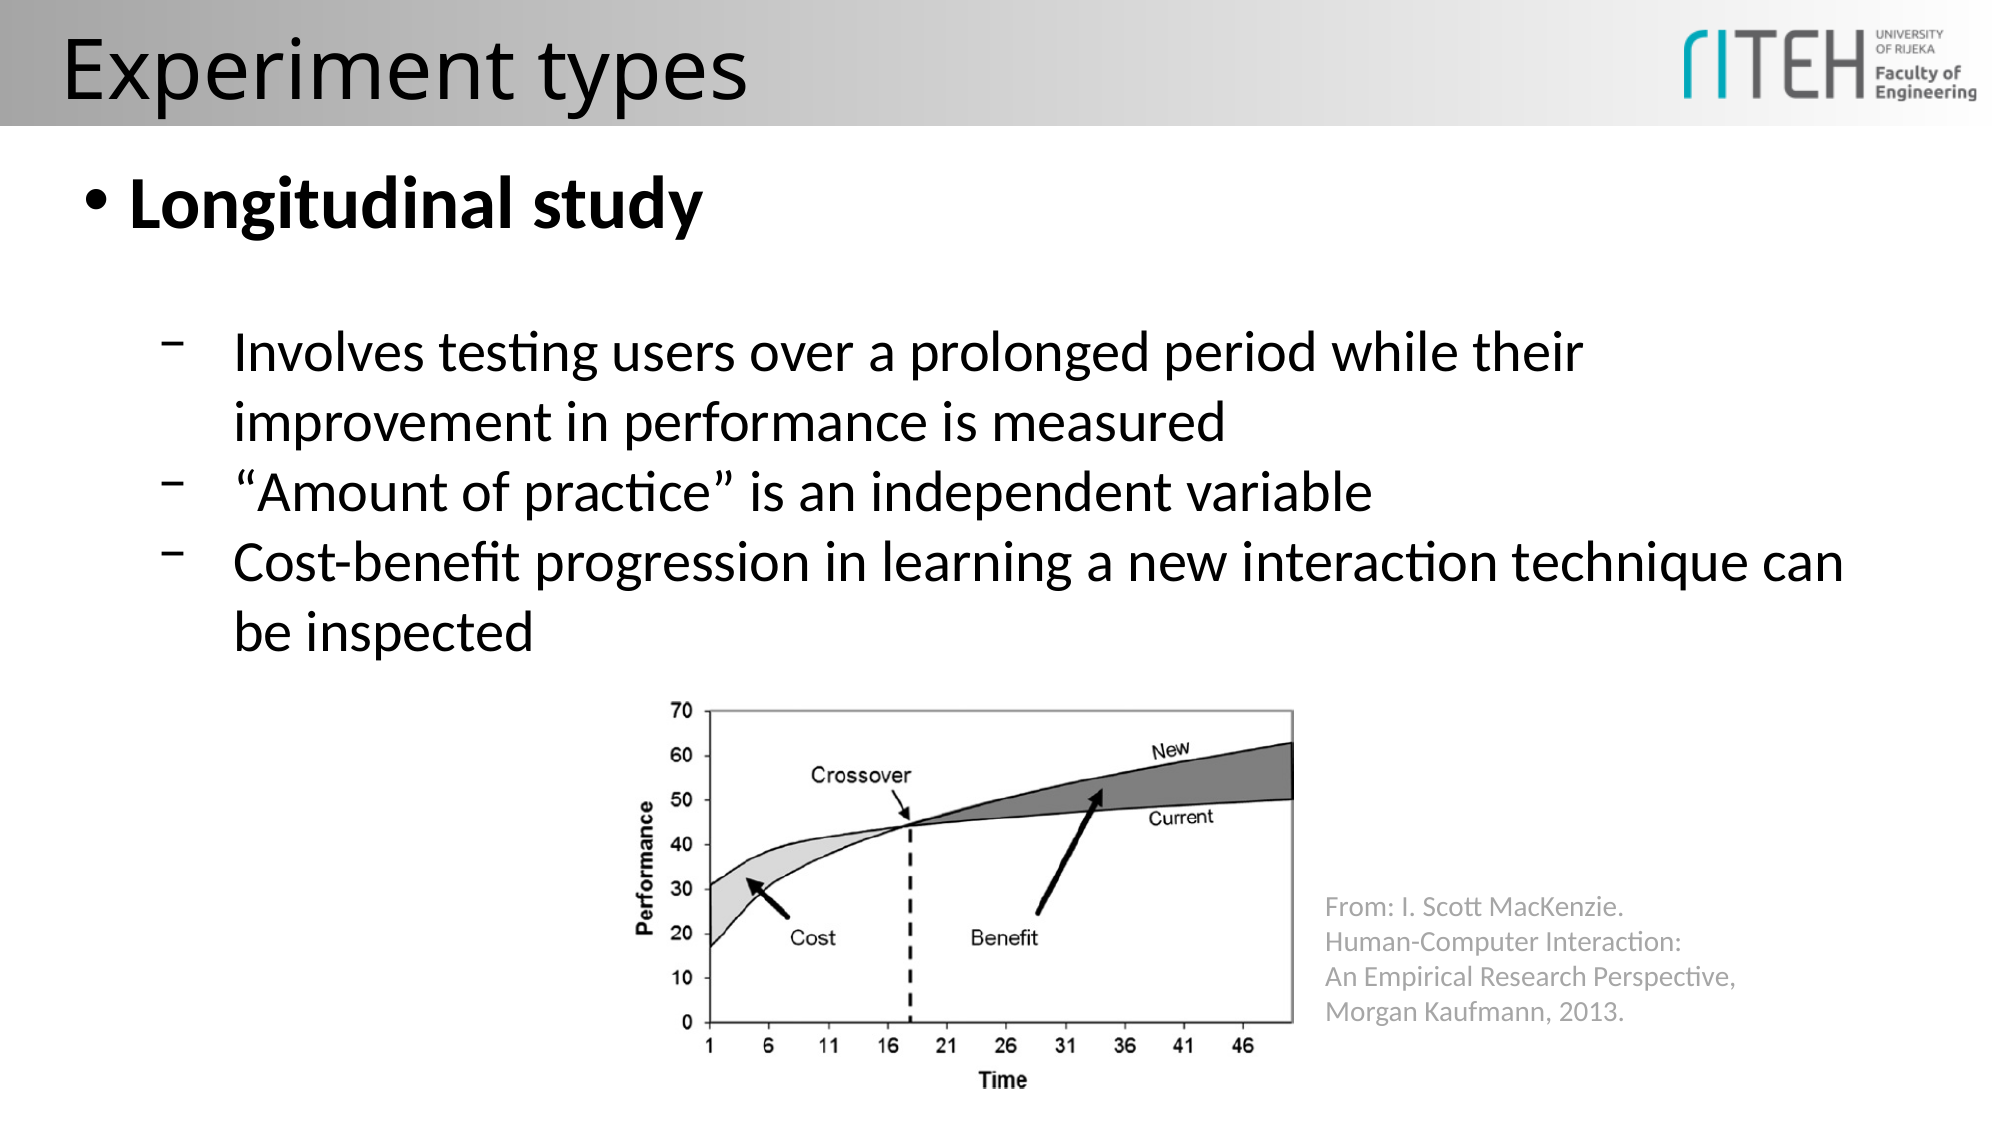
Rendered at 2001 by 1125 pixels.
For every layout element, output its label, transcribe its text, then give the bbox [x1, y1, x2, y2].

text_box [0, 0, 2000, 127]
picture [1683, 20, 1977, 107]
title Experiment types [45, 20, 1601, 126]
text_box Longitudinal study Involves testing users over a prolonged period while their improvement in performance is measured “Amount of practice” is an independent variable Cost-benefit progression in learning a new interaction technique can be inspected [68, 146, 1932, 741]
picture [608, 681, 1314, 1112]
text_box From: I. Scott MacKenzie. Human-Computer Interaction: An Empirical Research Perspective, Morgan Kaufmann, 2013. [1314, 879, 1761, 1035]
